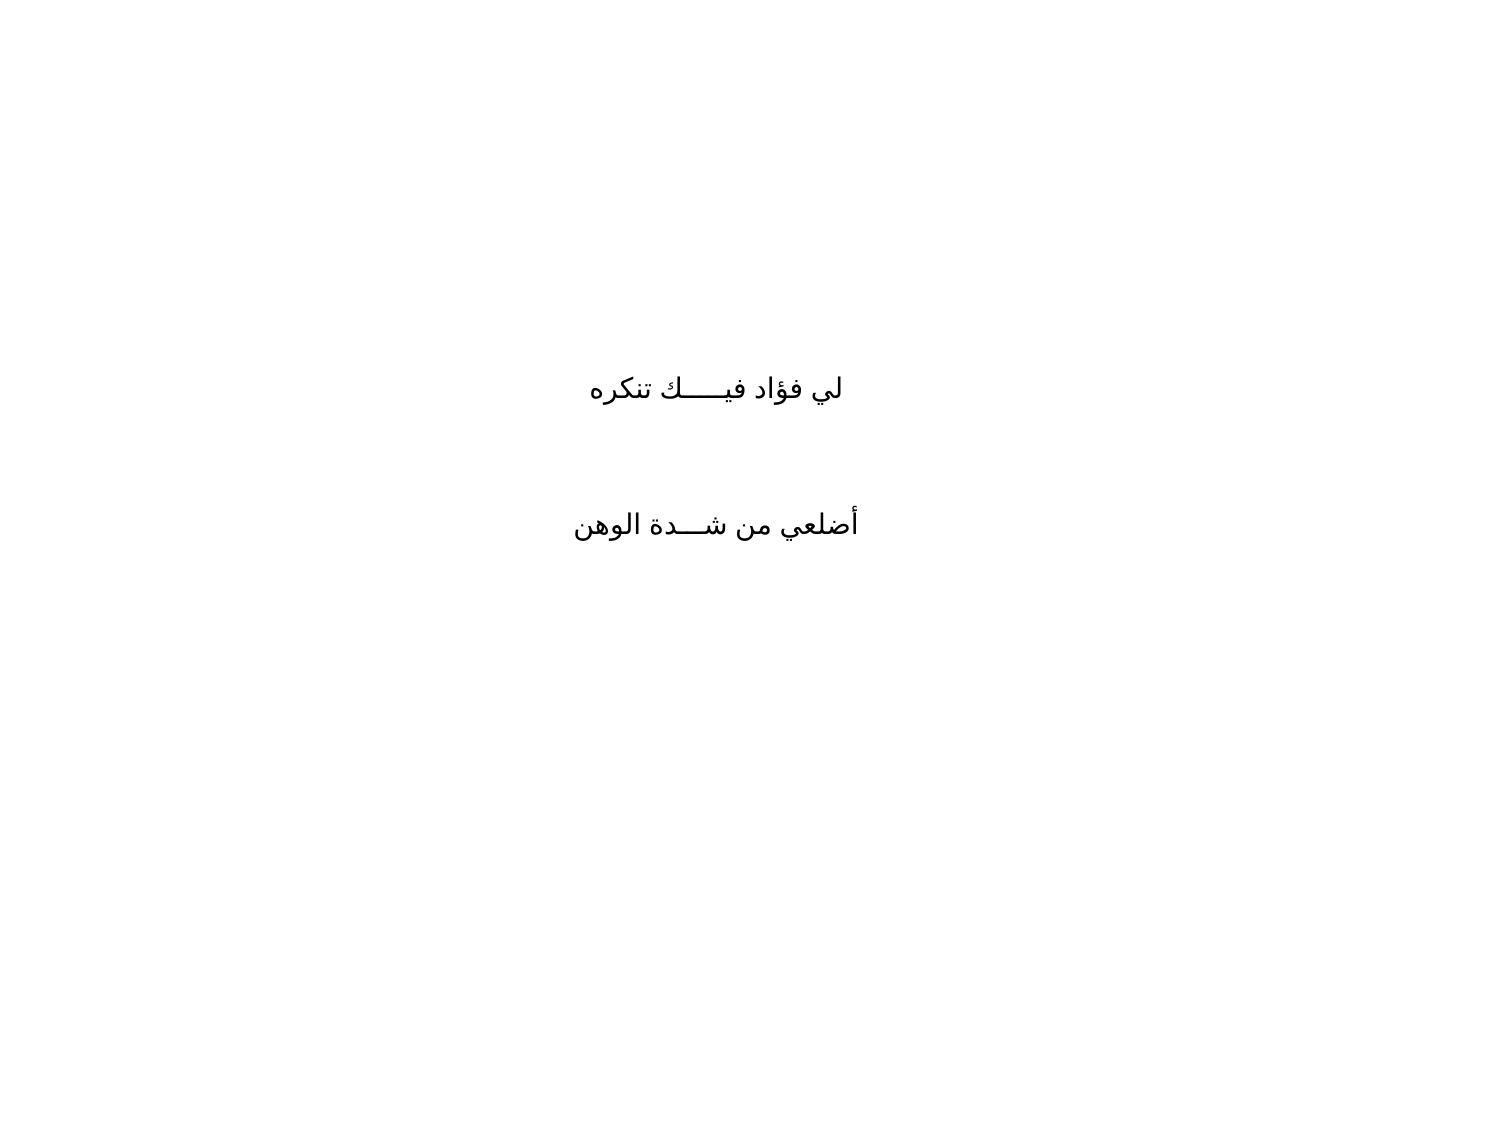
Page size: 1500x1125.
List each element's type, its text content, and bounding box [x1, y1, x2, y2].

title لي فؤاد فيـــــك تنكره أضلعي من شـــدة الوهن [41, 361, 1392, 550]
